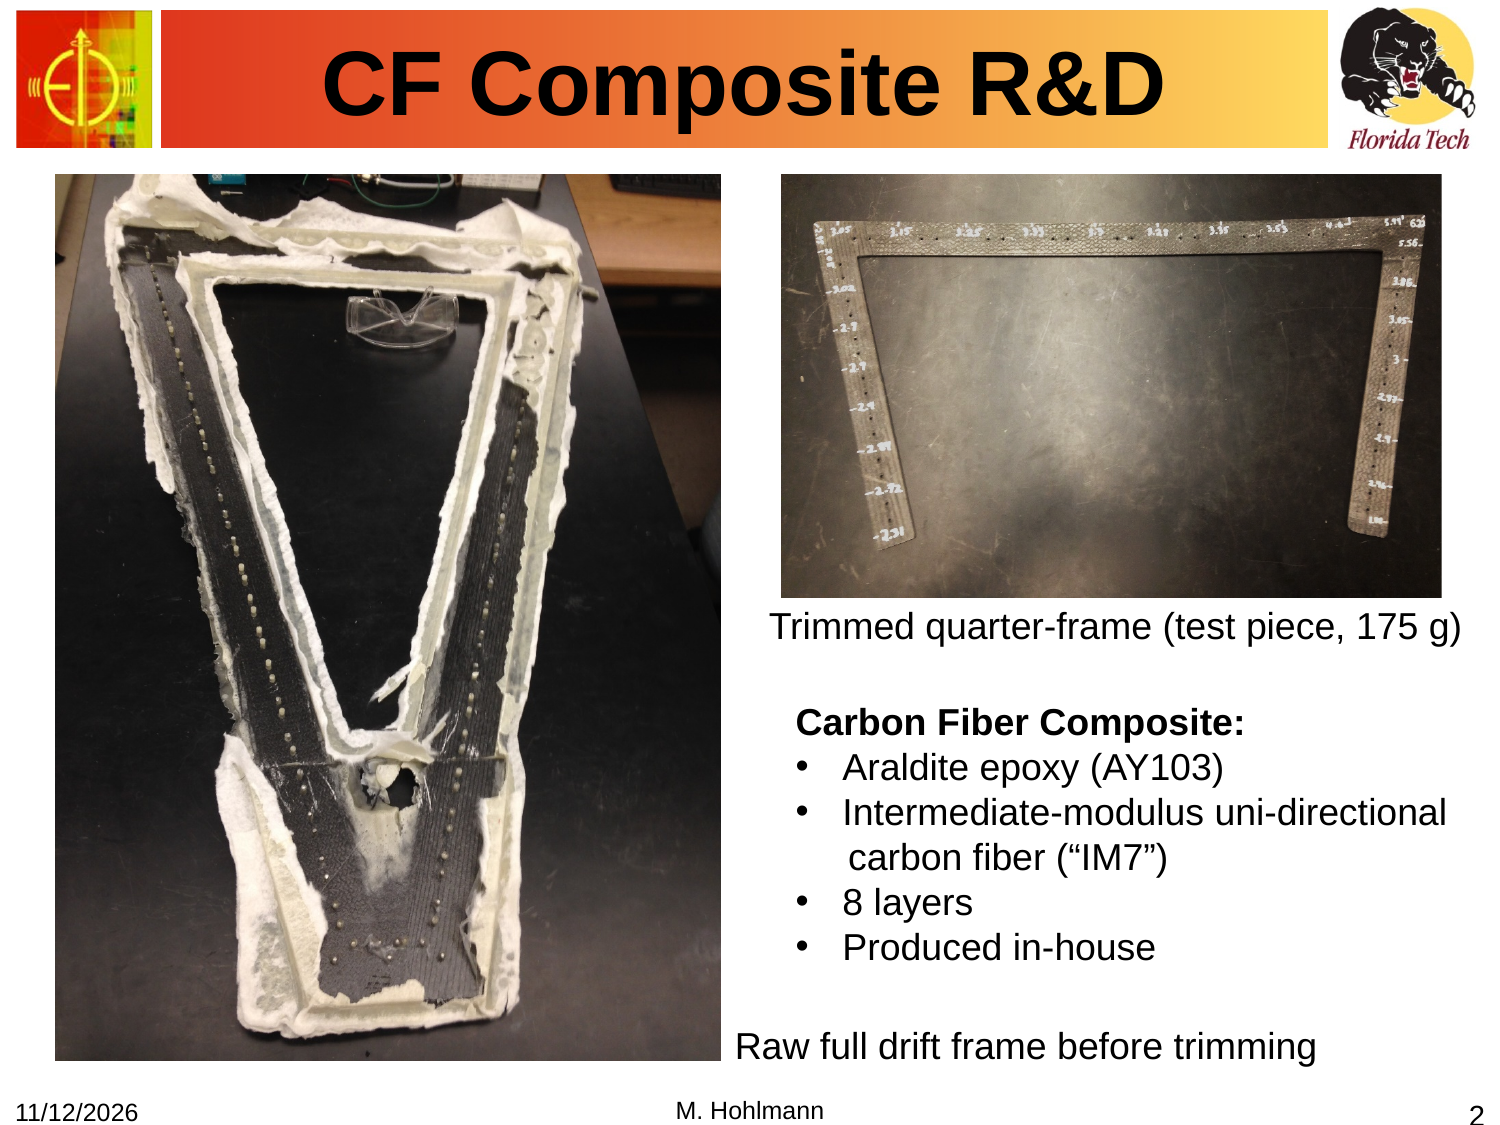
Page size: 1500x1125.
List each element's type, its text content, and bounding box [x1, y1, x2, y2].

text_box Raw full drift frame before trimming [720, 1014, 1333, 1075]
title CF Composite R&D [161, 10, 1328, 148]
slide_number 2 [1405, 1089, 1500, 1125]
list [55, 173, 721, 1062]
footer M. Hohlmann [152, 1087, 1348, 1125]
text_box Carbon Fiber Composite: Araldite epoxy (AY103) Intermediate-modulus uni-directional carbon fiber (“IM7”) 8 layers Produced in-house [780, 690, 1463, 976]
picture [776, 173, 1442, 623]
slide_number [0, 1089, 152, 1125]
picture [16, 10, 153, 148]
text_box Trimmed quarter-frame (test piece, 175 g) [754, 594, 1478, 655]
picture [1339, 6, 1476, 149]
